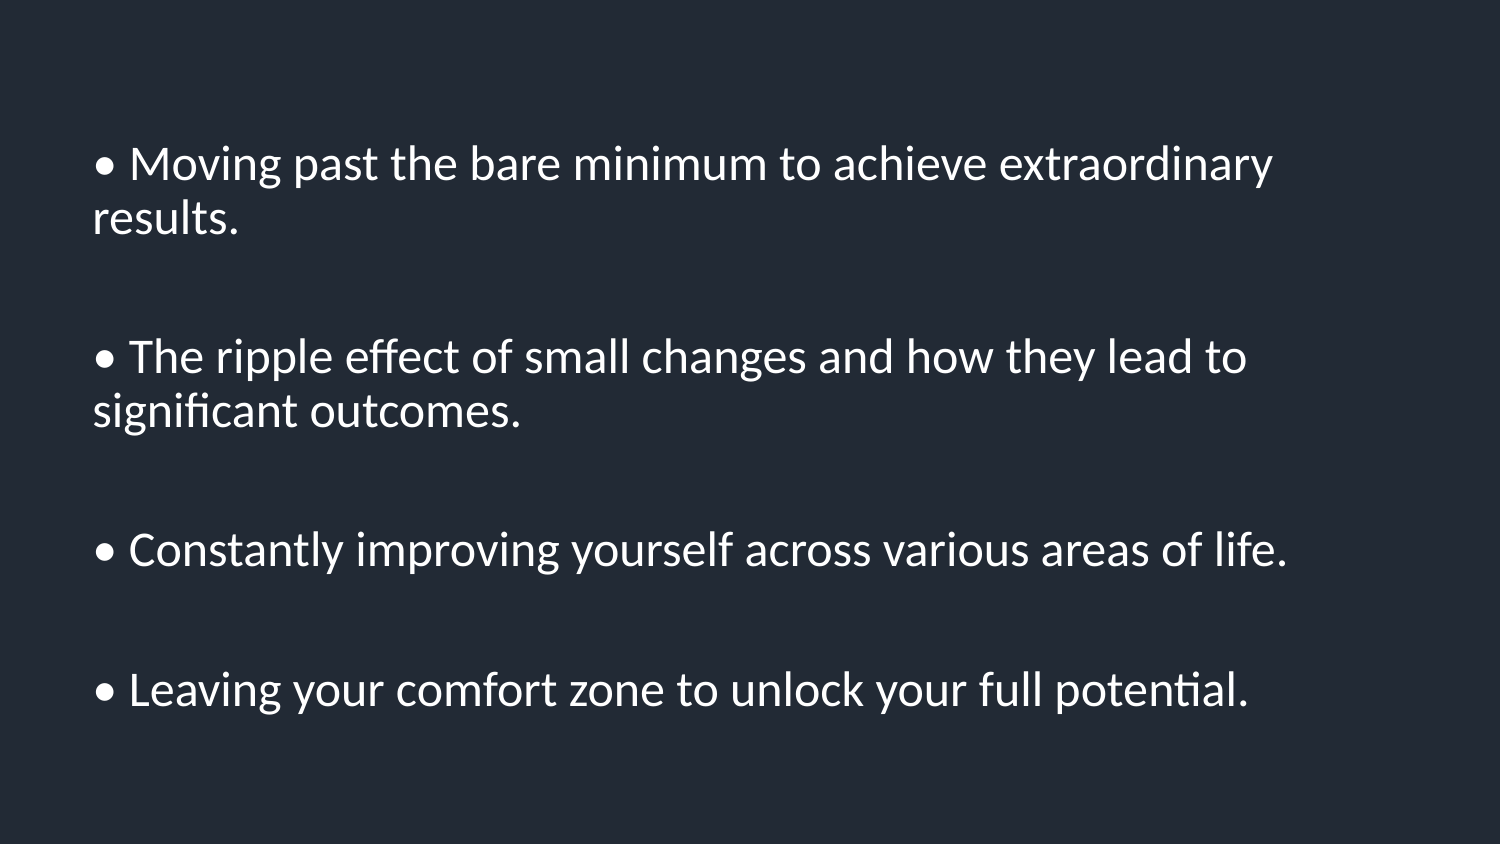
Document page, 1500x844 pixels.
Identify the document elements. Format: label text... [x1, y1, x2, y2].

list • Moving past the bare minimum to achieve extraordinary results. • The ripple effect of small changes and how they lead to significant outcomes. • Constantly improving yourself across various areas of life. • Leaving your comfort zone to unlock your full potential. [77, 129, 1372, 696]
